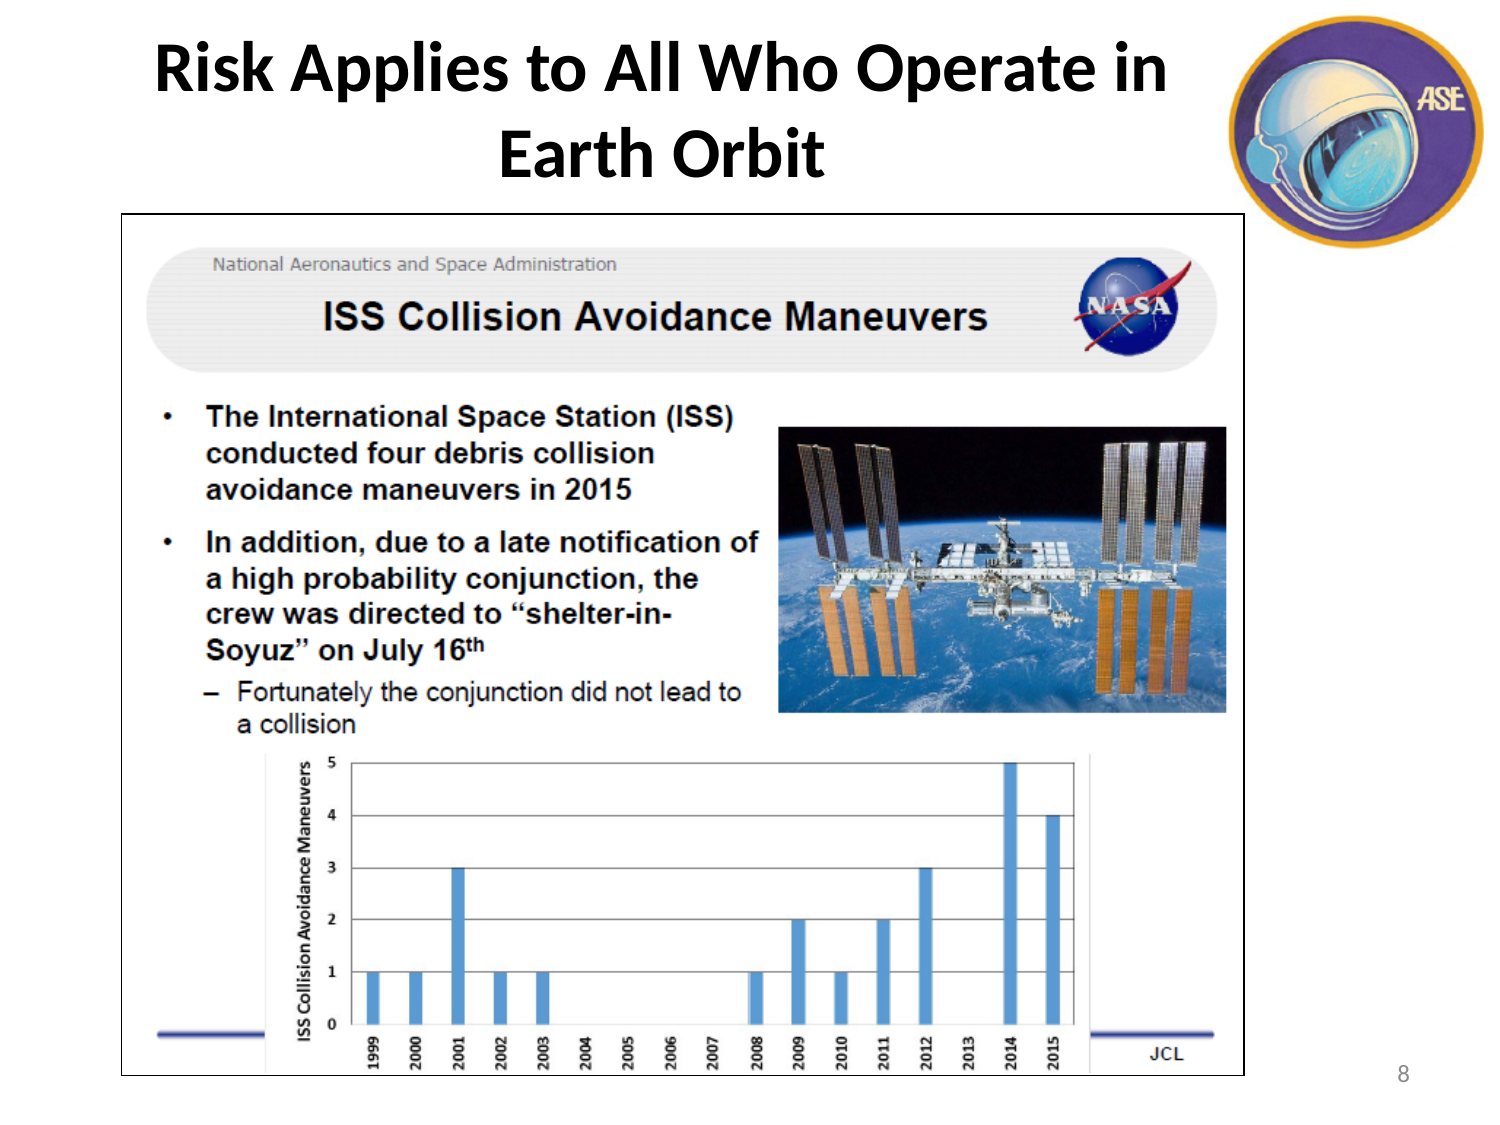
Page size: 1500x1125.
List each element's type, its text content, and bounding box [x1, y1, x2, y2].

picture [121, 214, 1244, 1076]
picture [1224, 12, 1488, 250]
slide_number 8 [1074, 1042, 1425, 1103]
title Risk Applies to All Who Operate in Earth Orbit [62, 12, 1263, 200]
